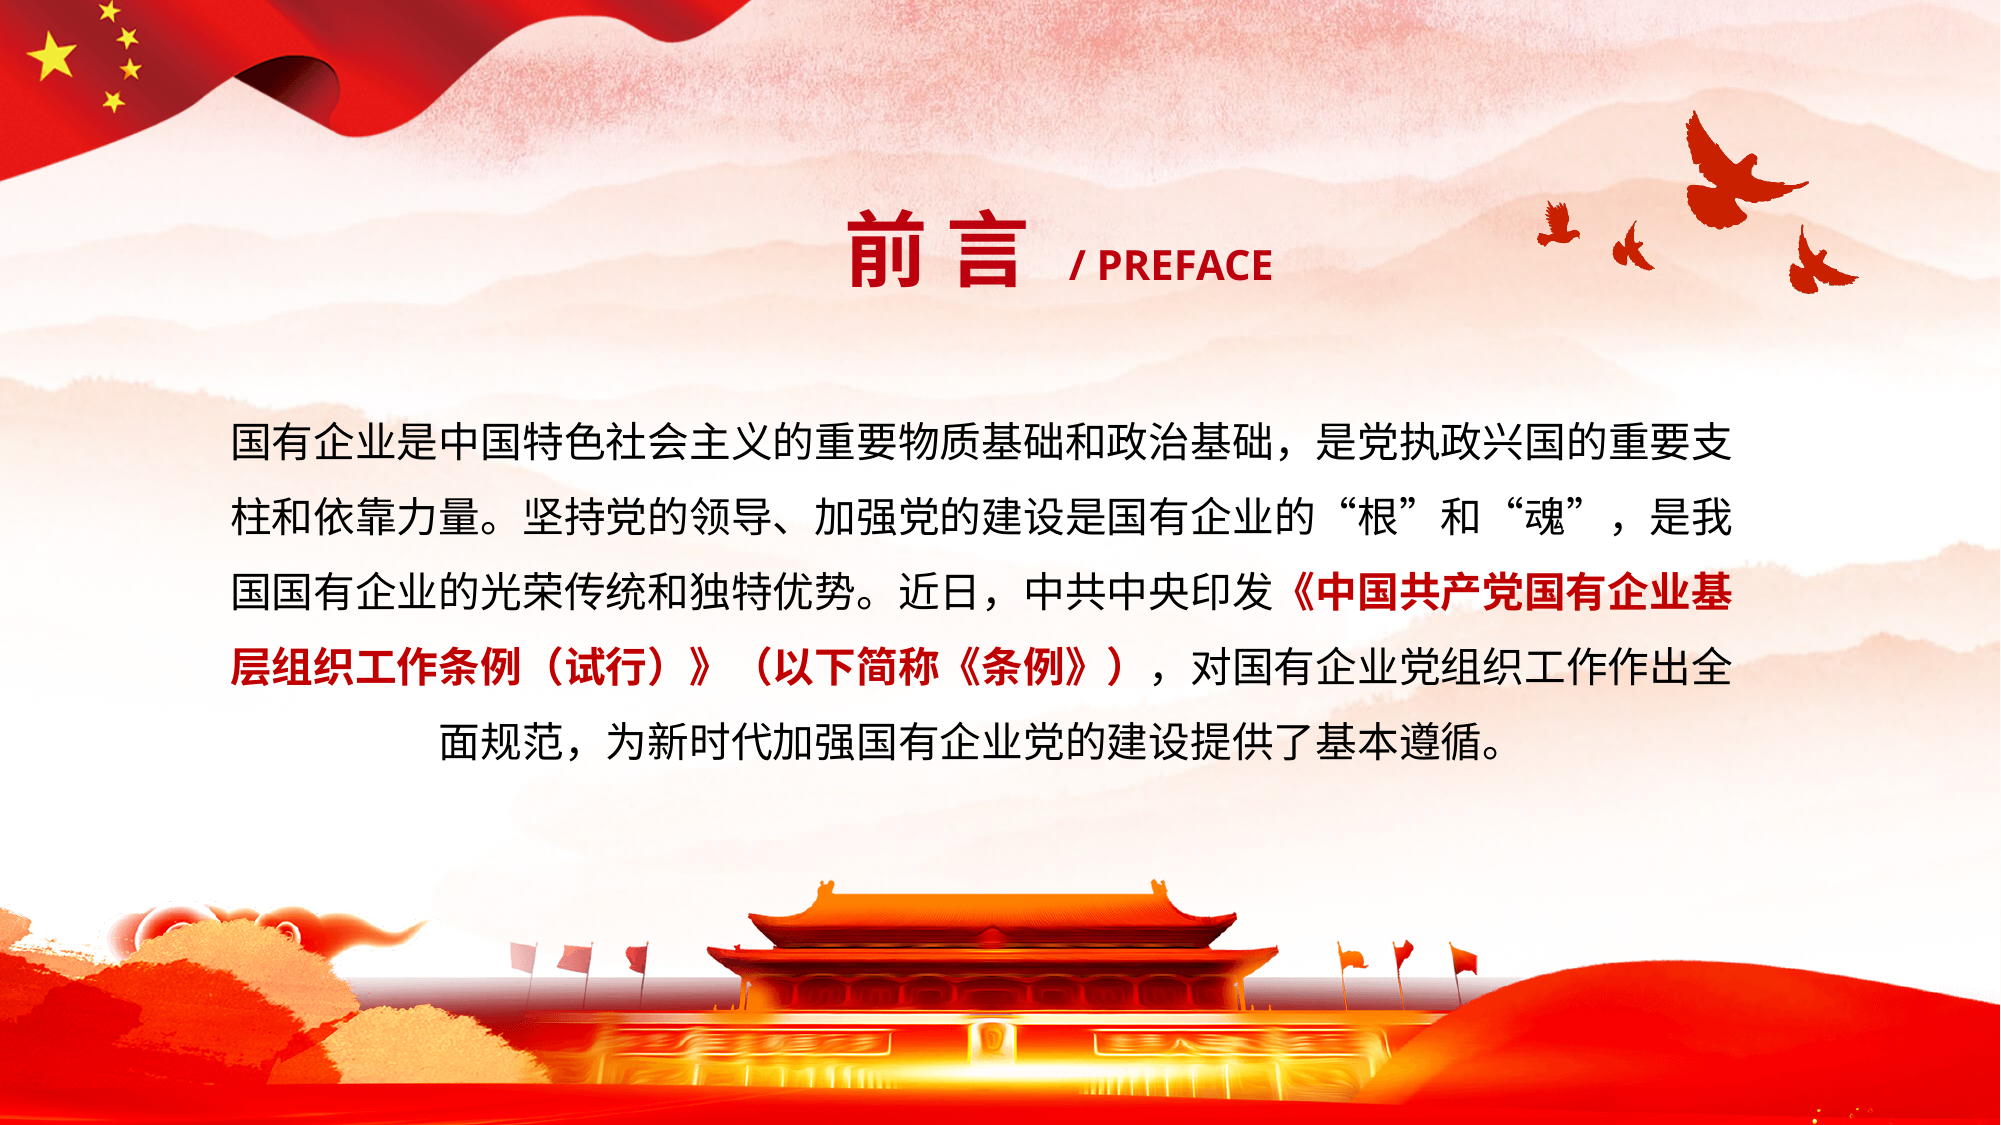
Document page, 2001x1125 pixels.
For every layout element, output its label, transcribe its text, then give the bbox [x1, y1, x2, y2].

text_box 前 言 / PREFACE [790, 189, 1290, 305]
text_box 国有企业是中国特色社会主义的重要物质基础和政治基础，是党执政兴国的重要支柱和依靠力量。坚持党的领导、加强党的建设是国有企业的“根”和“魂”，是我国国有企业的光荣传统和独特优势。近日，中共中央印发《中国共产党国有企业基层组织工作条例（试行）》（以下简称《条例》），对国有企业党组织工作作出全面规范，为新时代加强国有企业党的建设提供了基本遵循。 [214, 383, 1749, 774]
picture [0, 0, 2001, 1125]
